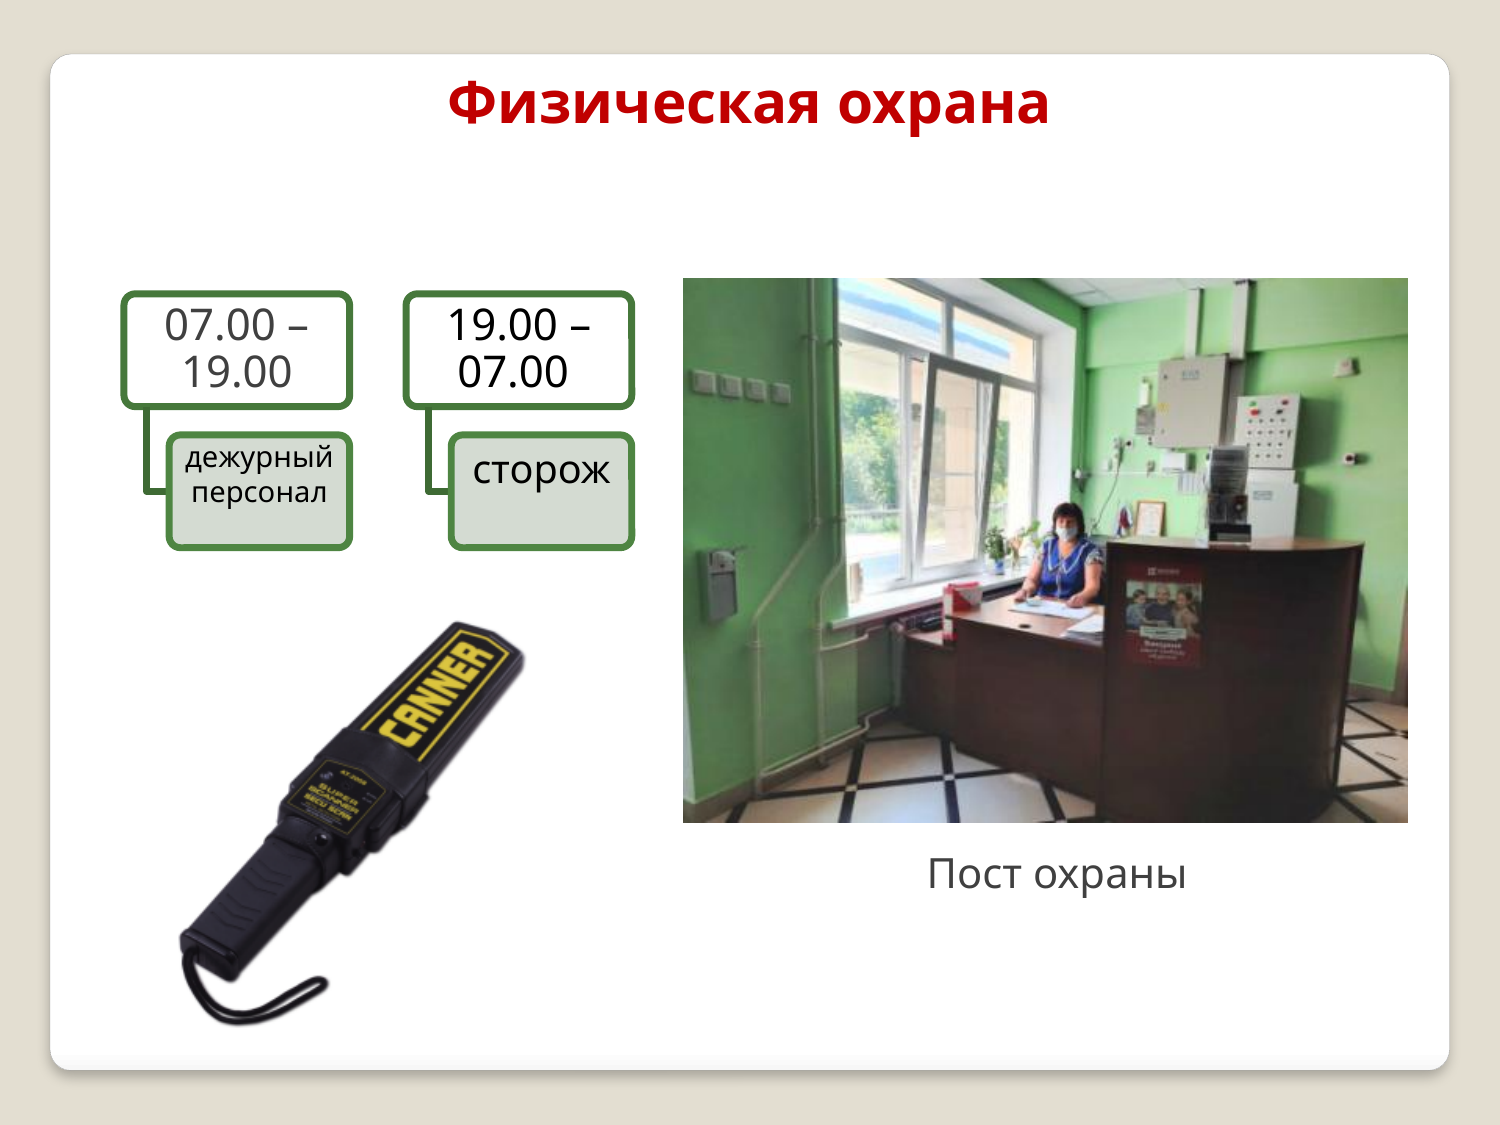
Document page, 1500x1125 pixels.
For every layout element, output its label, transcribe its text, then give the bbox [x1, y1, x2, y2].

text_box Пост охраны [856, 835, 1258, 912]
picture [135, 609, 560, 1035]
picture [682, 278, 1408, 823]
text_box Физическая охрана [74, 57, 1425, 246]
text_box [123, 196, 633, 646]
